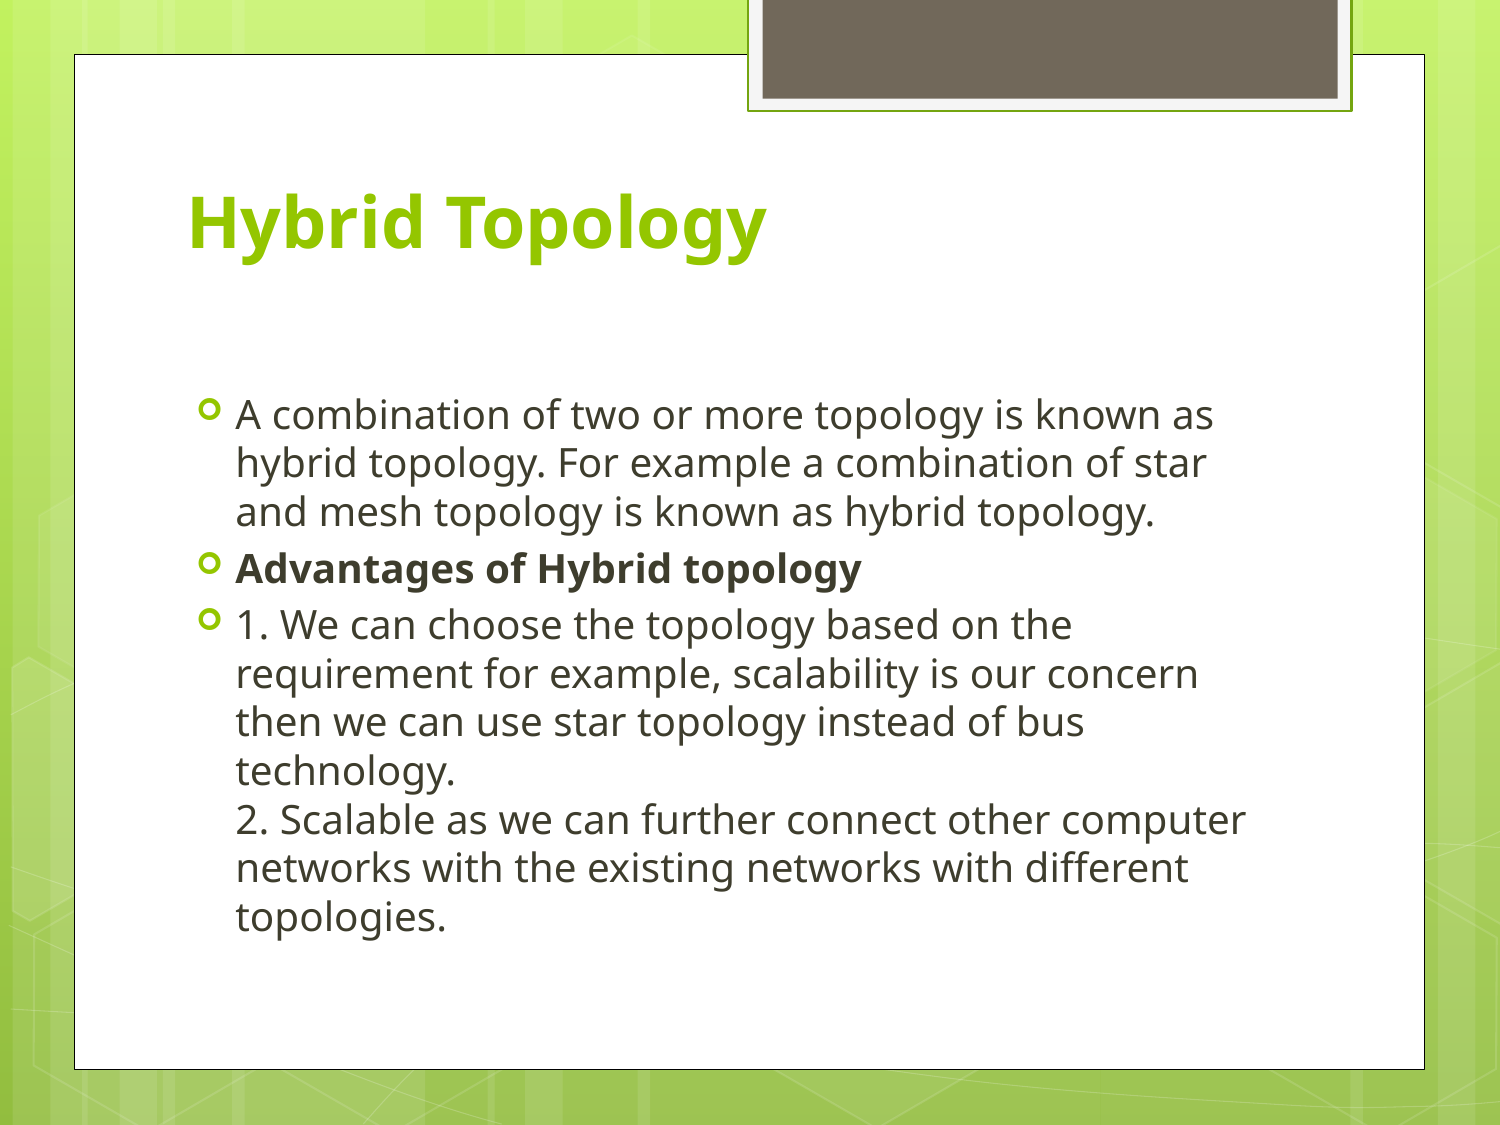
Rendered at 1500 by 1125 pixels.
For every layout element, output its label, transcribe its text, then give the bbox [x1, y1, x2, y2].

list A combination of two or more topology is known as hybrid topology. For example a combination of star and mesh topology is known as hybrid topology. Advantages of Hybrid topology 1. We can choose the topology based on the requirement for example, scalability is our concern then we can use star topology instead of bus technology. 2. Scalable as we can further connect other computer networks with the existing networks with different topologies. [171, 381, 1283, 957]
title Hybrid Topology [171, 168, 1324, 357]
